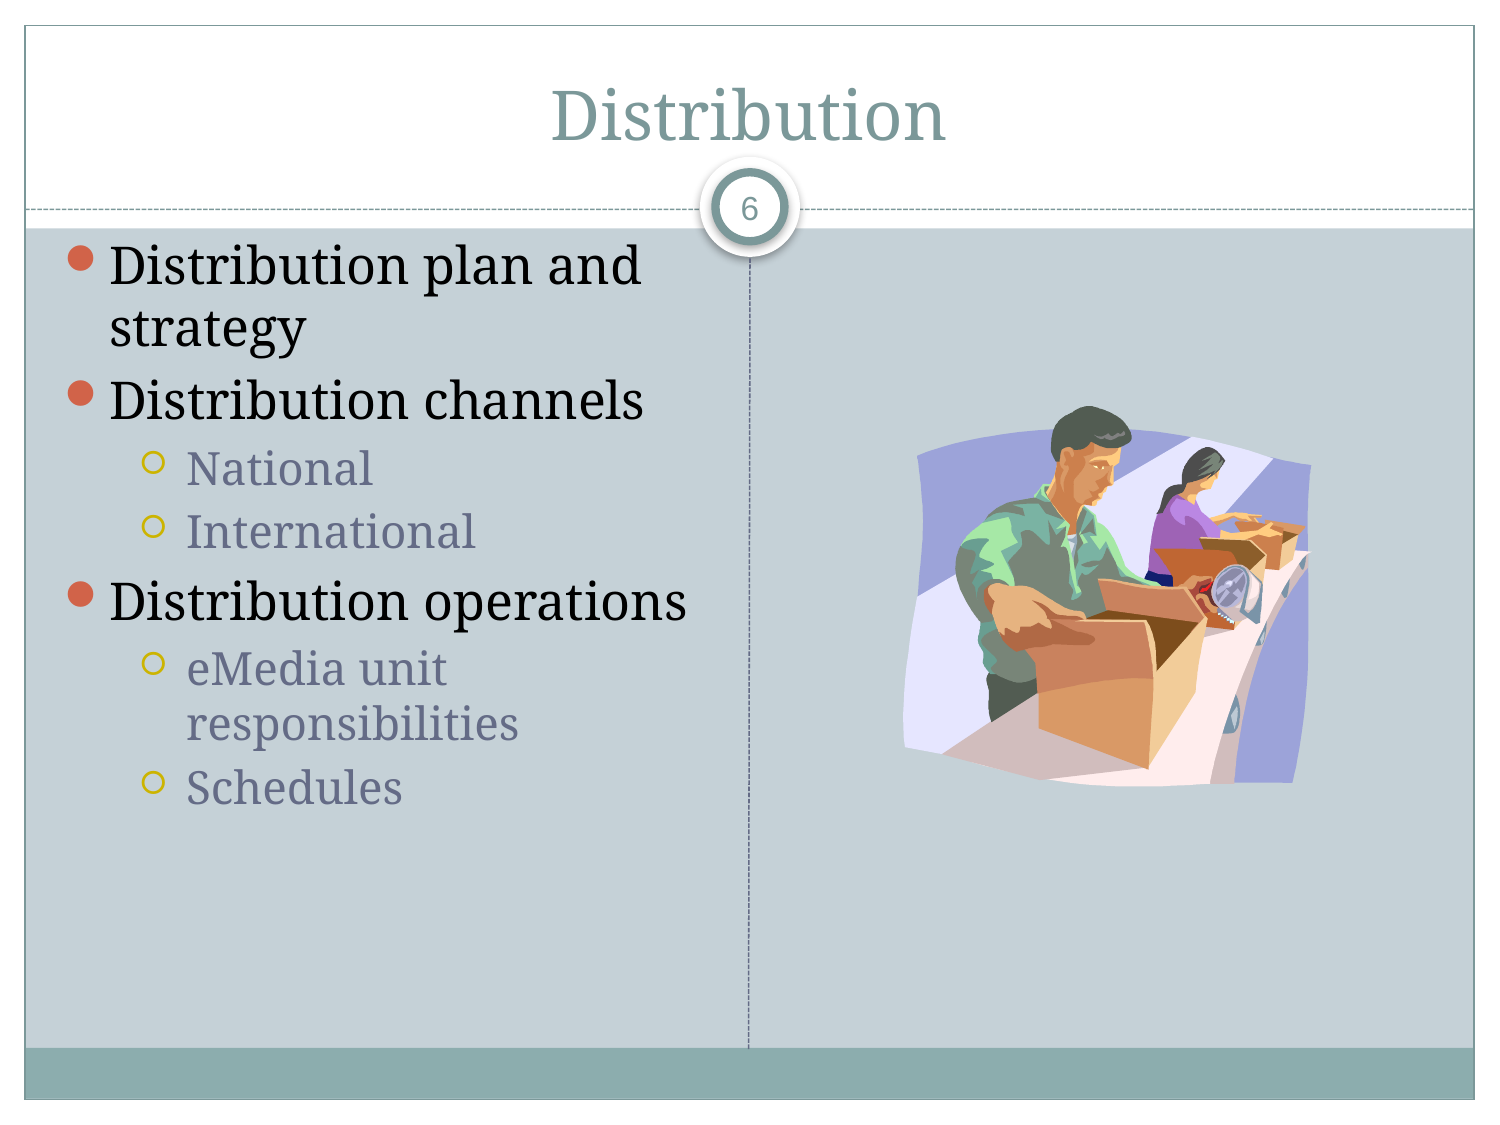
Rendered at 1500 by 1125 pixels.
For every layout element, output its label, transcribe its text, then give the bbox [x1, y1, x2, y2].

title Distribution [49, 37, 1450, 162]
slide_number 6 [712, 170, 788, 243]
list Distribution plan and strategy Distribution channels National International Distribution operations eMedia unit responsibilities Schedules [49, 224, 712, 993]
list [899, 399, 1319, 793]
